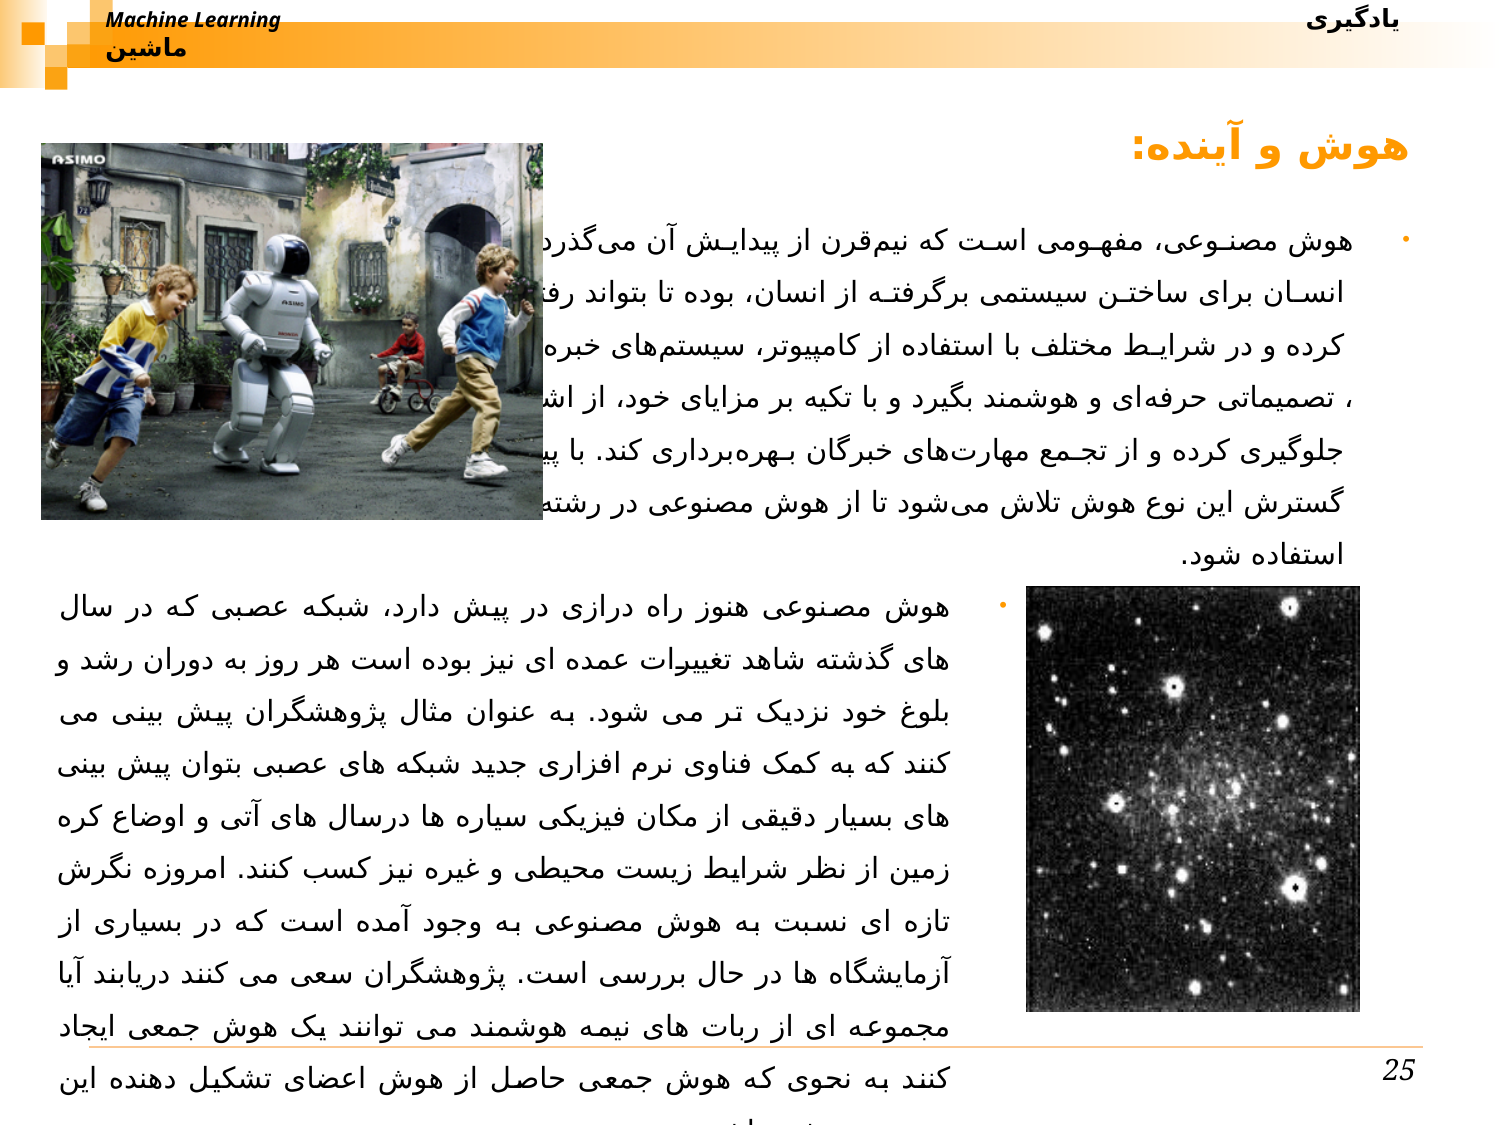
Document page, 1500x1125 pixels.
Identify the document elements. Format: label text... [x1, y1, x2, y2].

slide_number 25 [1080, 1023, 1431, 1099]
text_box هوش و آینده: [74, 101, 1425, 185]
picture [40, 142, 543, 520]
text_box هوش مصنوعی هنوز راه درازی در پیش دارد، شبکه عصبی که در سال های گذشته شاهد تغییرات عمده ای نیز بوده است هر روز به دوران رشد و بلوغ خود نزدیک تر می شود. به عنوان مثال پژوهشگران پیش بینی می کنند که به کمک فناوی نرم افزاری جدید شبکه های عصبی بتوان پیش بینی های بسیار دقیقی از مکان فیزیکی سیاره ها درسال های آتی و اوضاع کره زمین از نظر شرایط زیست محیطی و غیره نیز کسب کنند. امروزه نگرش تازه ای نسبت به هوش مصنوعی به وجود آمده است که در بسیاری از آزمایشگاه ها در حال بررسی است. پژوهشگران سعی می کنند دریابند آیا مجموعه ای از ربات های نیمه هوشمند می توانند یک هوش جمعی ایجاد کنند به نحوی که هوش جمعی حاصل از هوش اعضای تشکیل دهنده این مجموعه بیشتر باشد. [41, 562, 1022, 1059]
text_box Machine Learning یادگیری ماشین [90, 22, 1471, 70]
picture [1026, 585, 1360, 1012]
list هوش مصنـوعی، مفهـومی اسـت که نیم‌قرن از پیدایـش آن می‌گذرد و از ابتدا ناظر بر تلاش انسـان برای ساختـن سیستمی برگرفتـه از انسان، بوده تا بتواند رفتـارهای انسانی را تقلیـد کرده و در شرایـط مختلف با استفاده از کامپیو‌تر، سیستم‌های خبره و الگـوریتـم‌ها و داده‌ها ، تصمیماتی حرفه‌ای و هوشمند بگیرد و با تکیه بر مزایای خود، از اشتباهات نیـروی انسـانی جلوگیری کرده و از تجـمع مهارت‌های خبرگان بـهره‌برداری کند. با پیشرفت علم، دانـش و گسترش این نوع هوش تلاش می‌شود تا از هوش مصنوعی در رشته‌ها و زمینه‌های بیشتری استفاده شود. [75, 196, 1425, 587]
